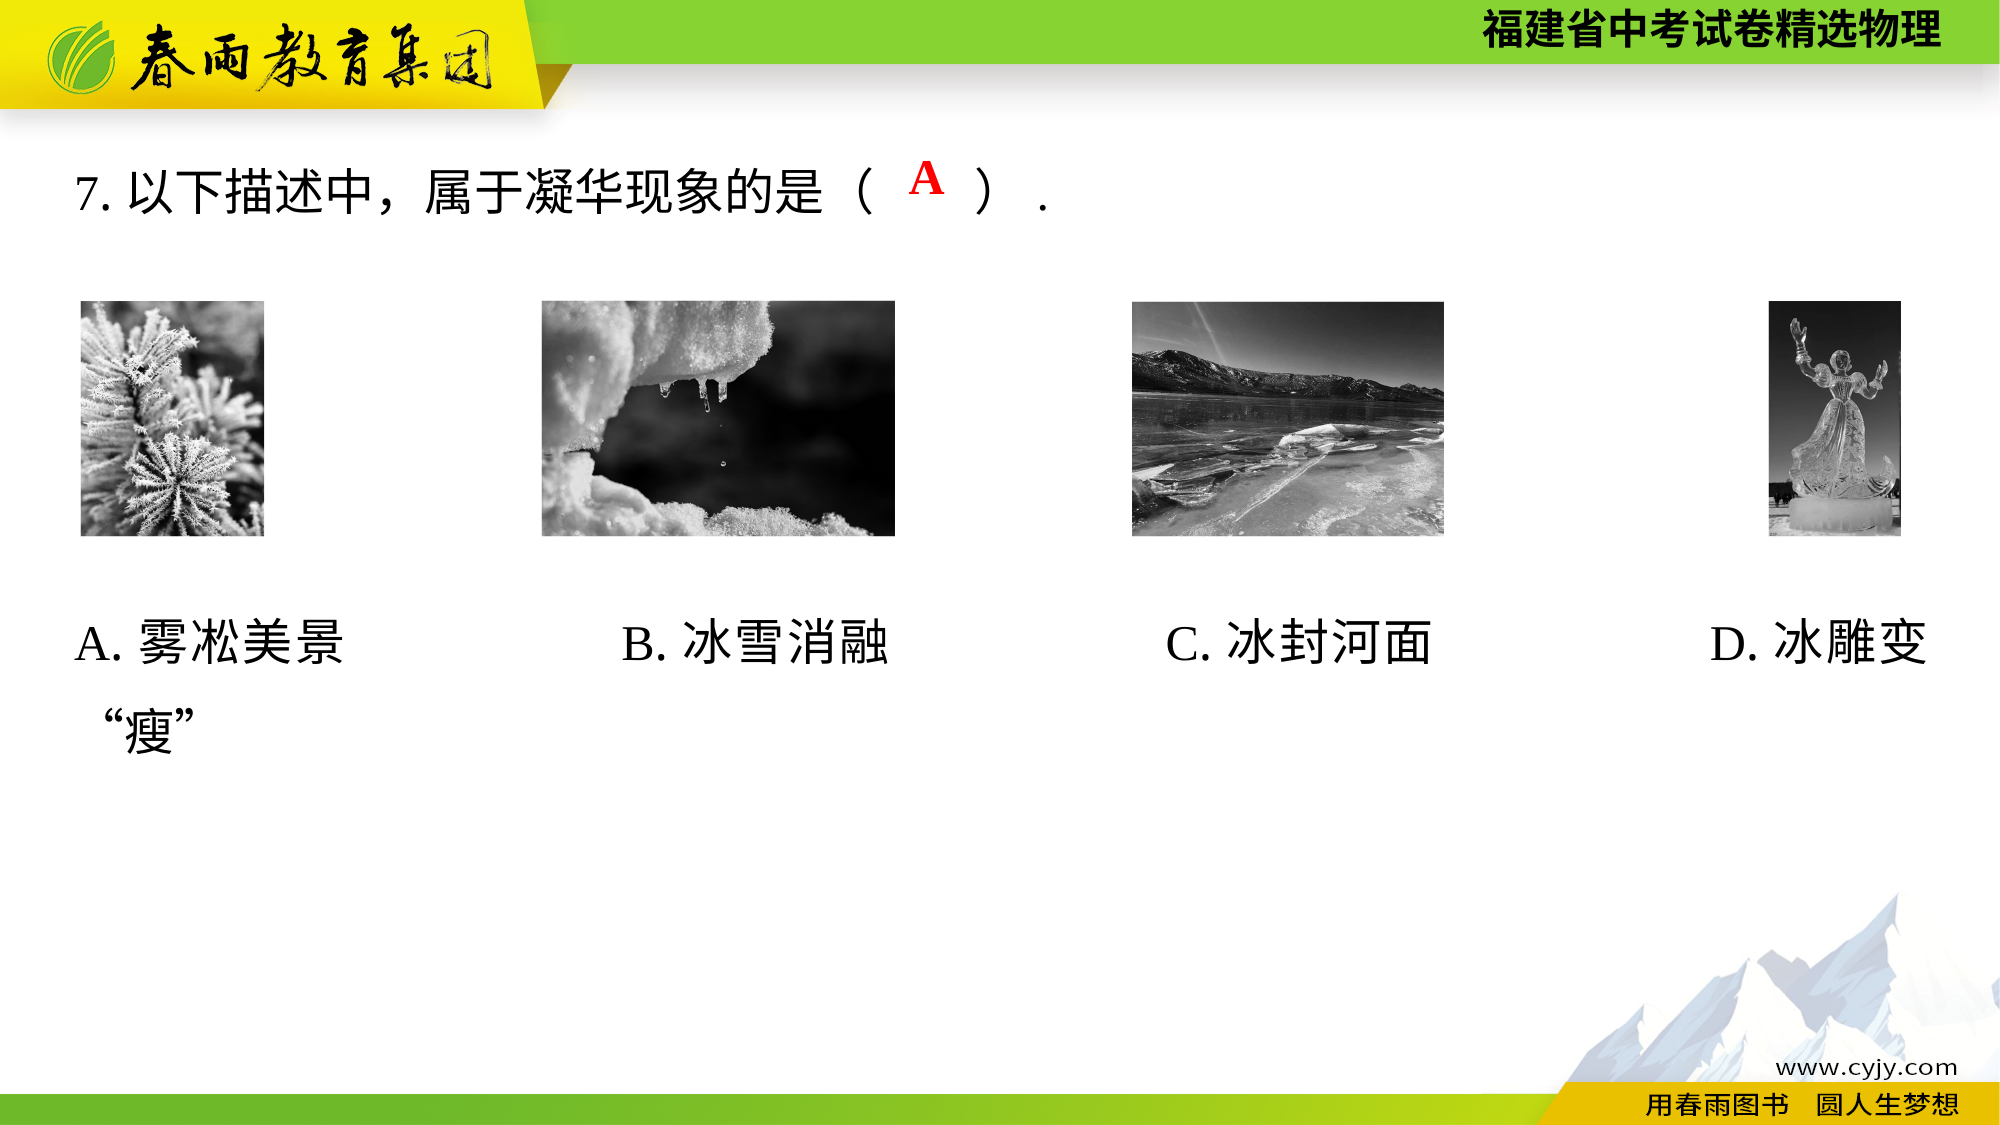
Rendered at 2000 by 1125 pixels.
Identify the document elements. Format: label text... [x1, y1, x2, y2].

list 7.以下描述中，属于凝华现象的是（ ）. A.雾凇美景 B.冰雪消融 C.冰封河面 D.冰雕变“瘦” [59, 122, 1944, 683]
picture [0, 0, 2000, 1125]
text_box A [894, 137, 960, 212]
